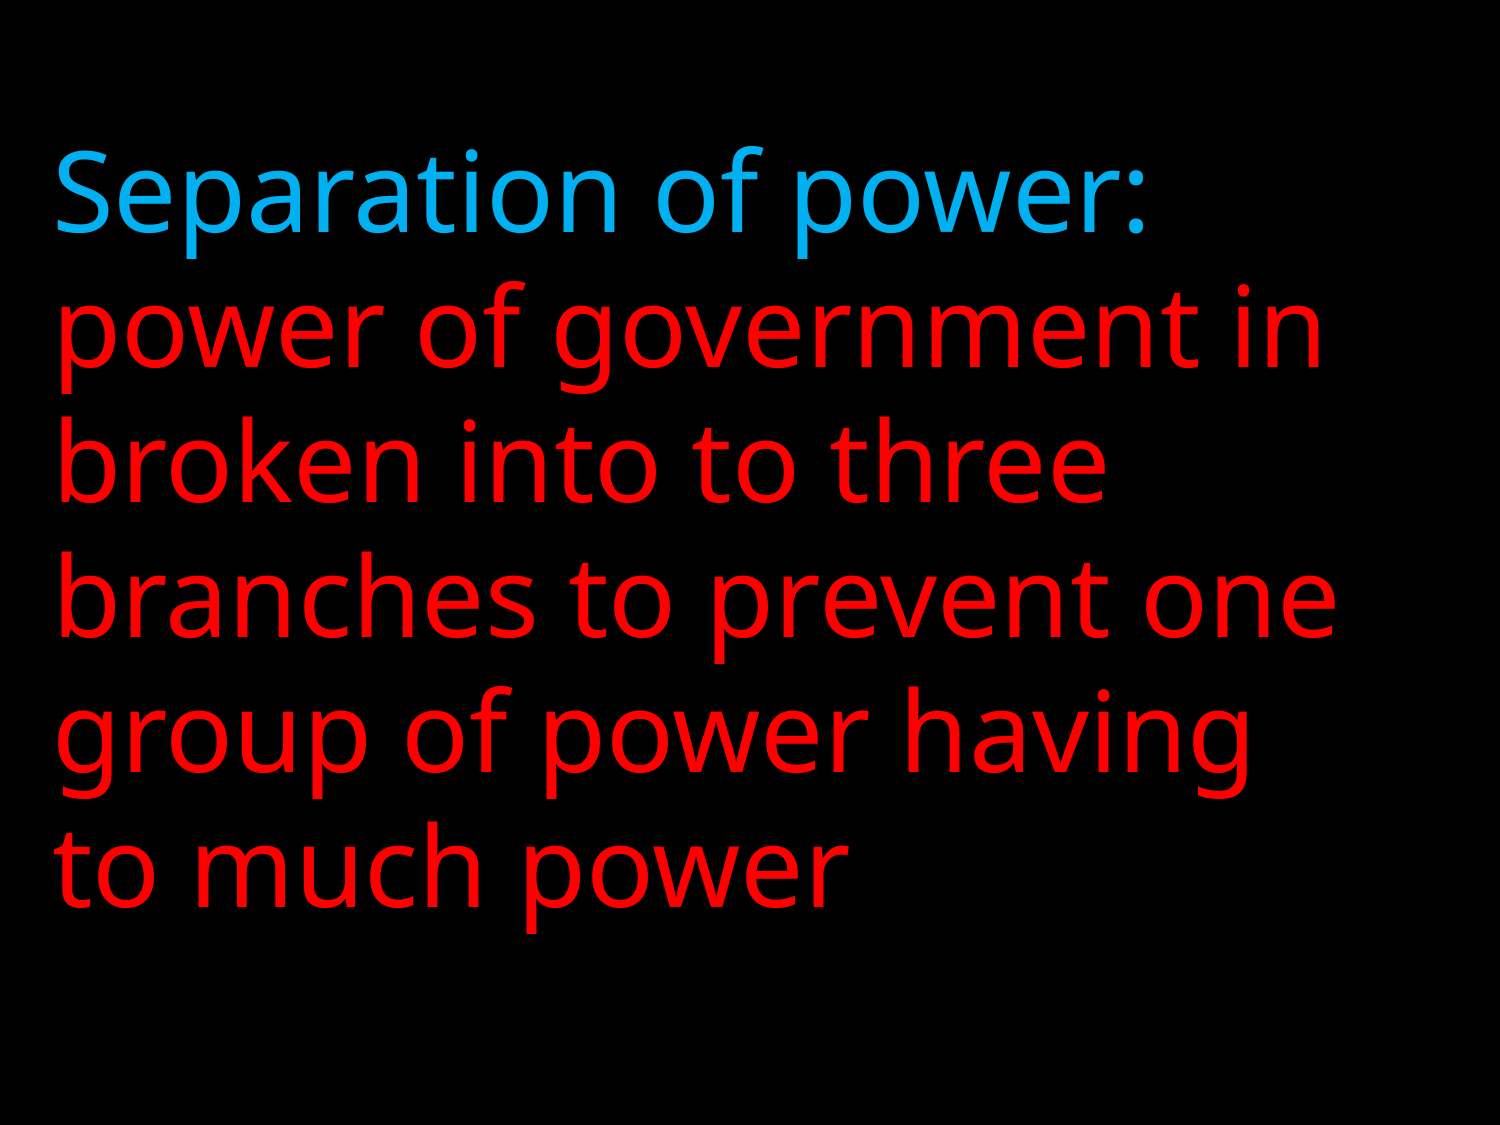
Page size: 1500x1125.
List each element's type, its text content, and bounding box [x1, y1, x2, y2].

text_box Separation of power: power of government in broken into to three branches to prevent one group of power having to much power [37, 112, 1400, 1103]
